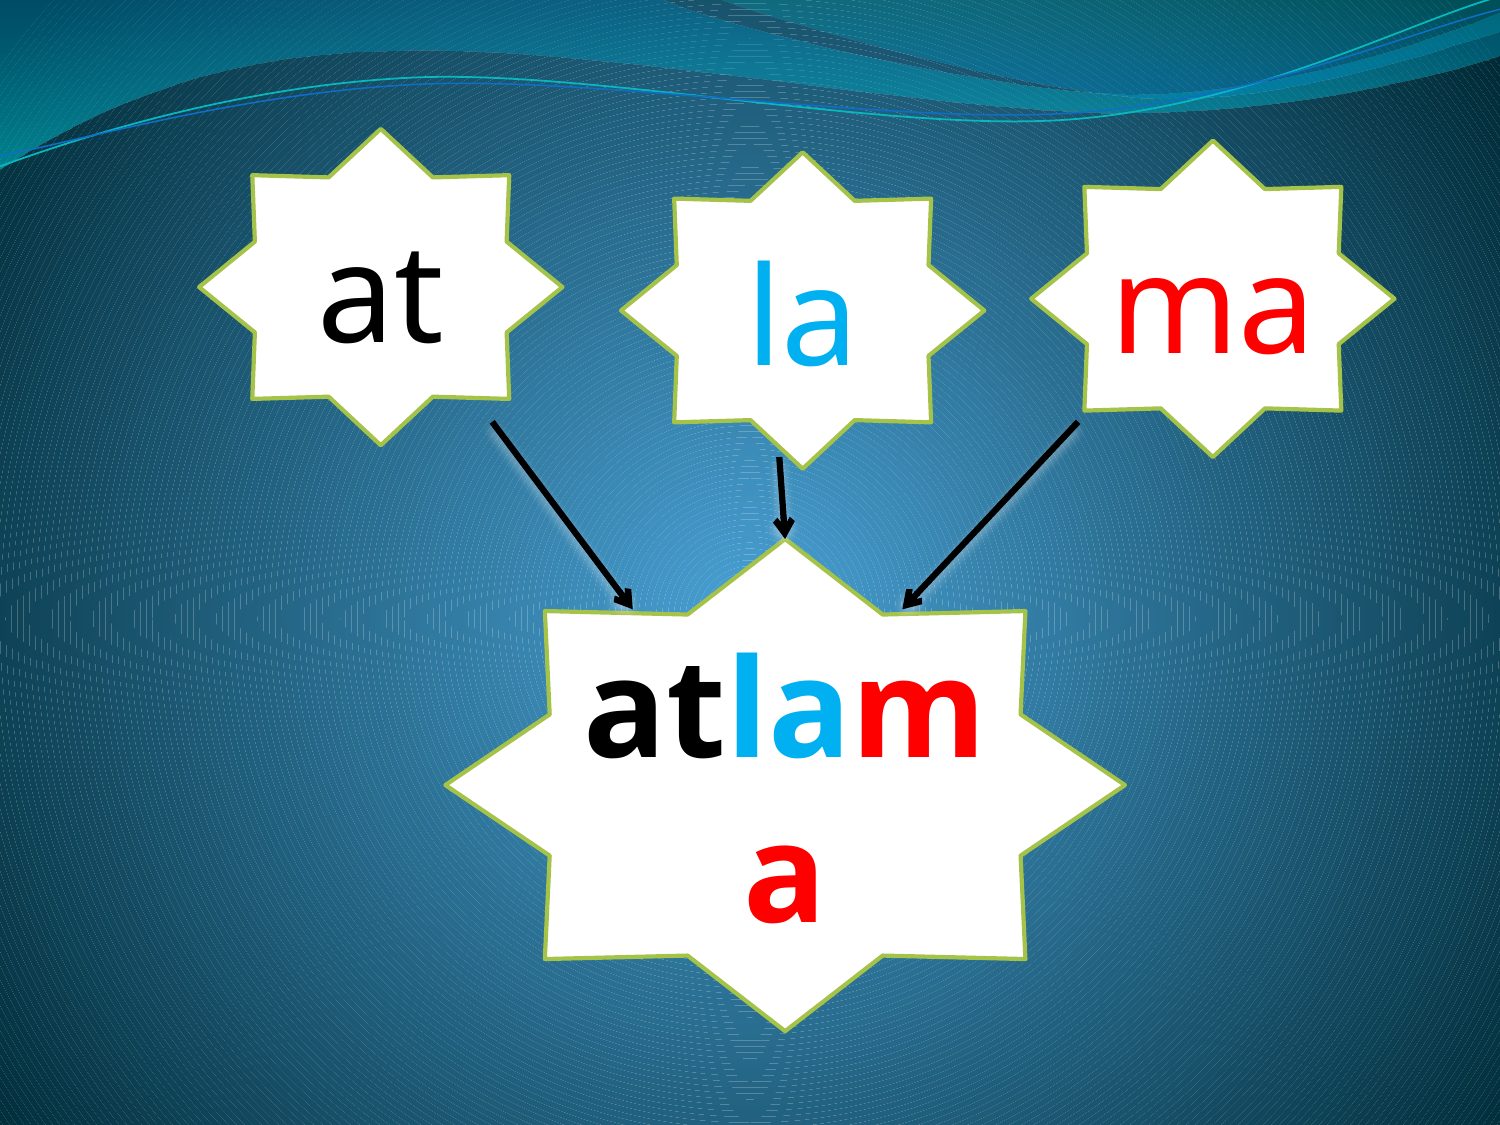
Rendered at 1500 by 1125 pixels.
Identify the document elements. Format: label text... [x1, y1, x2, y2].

text_box ma [1029, 139, 1397, 459]
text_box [740, 494, 824, 502]
text_box atlama [443, 541, 1128, 1033]
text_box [468, 445, 657, 587]
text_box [895, 612, 1028, 617]
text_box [612, 610, 635, 617]
text_box la [618, 150, 987, 471]
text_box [777, 539, 791, 544]
text_box at [197, 127, 565, 447]
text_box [896, 427, 1085, 604]
